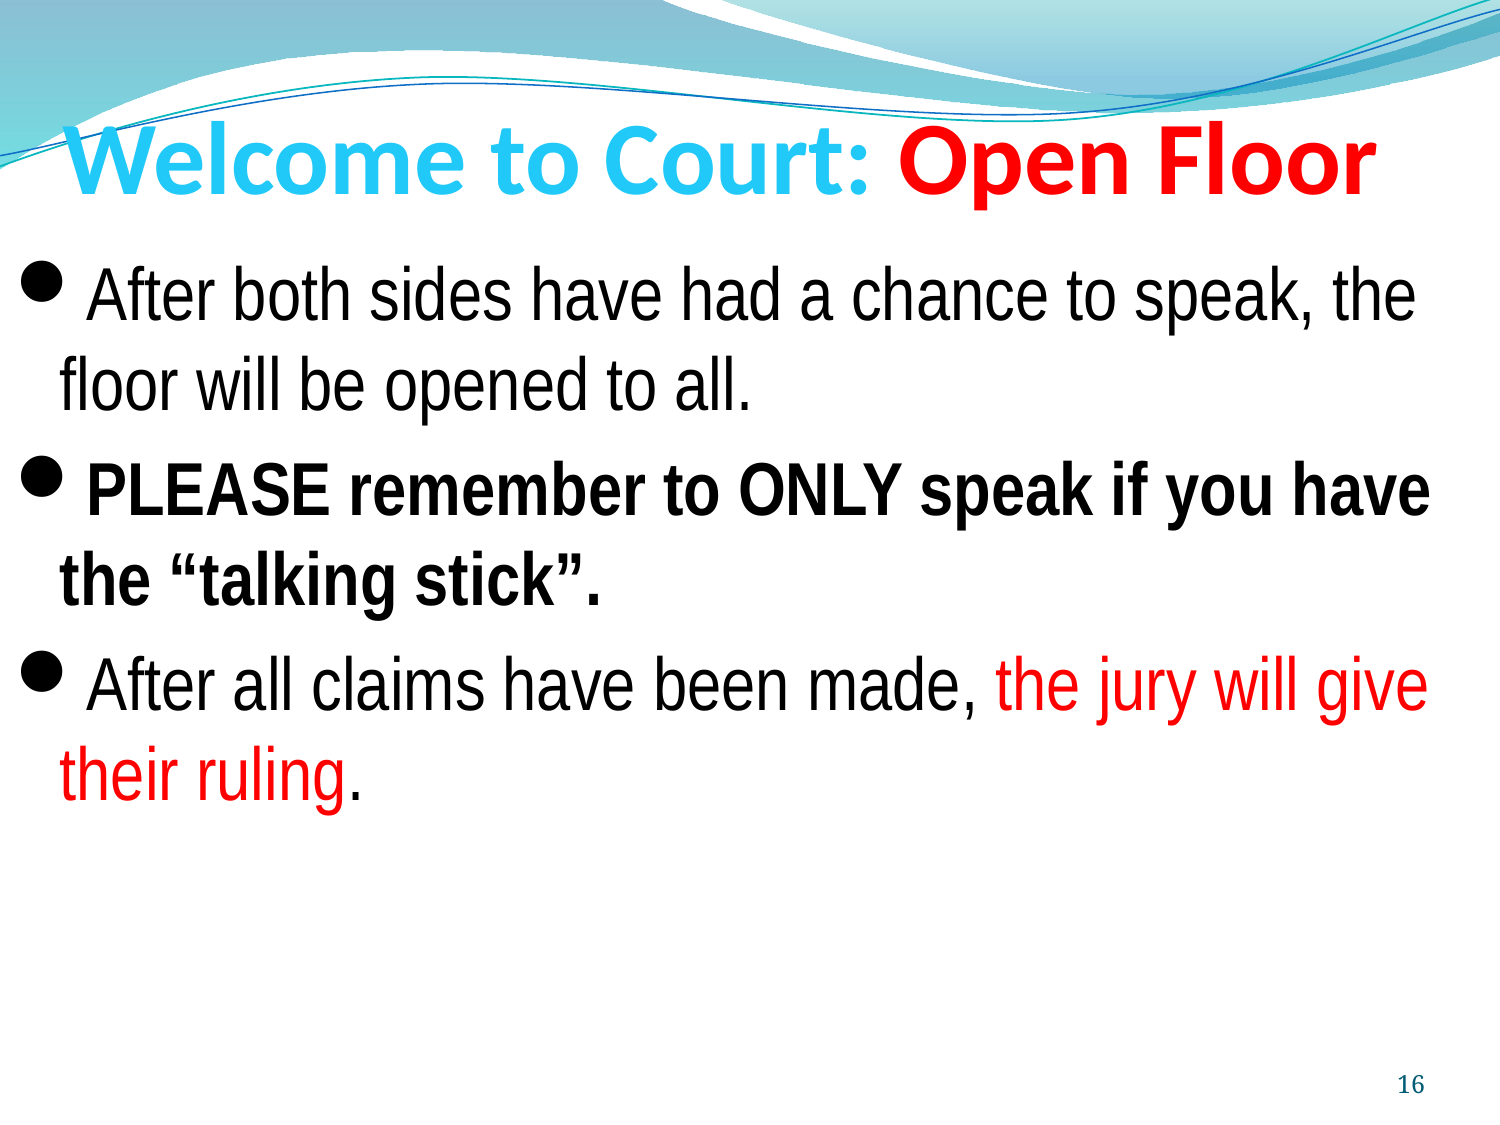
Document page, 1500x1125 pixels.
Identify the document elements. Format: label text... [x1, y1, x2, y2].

title Welcome to Court: Open Floor [62, 74, 1413, 216]
slide_number 16 [1299, 1042, 1425, 1103]
list After both sides have had a chance to speak, the floor will be opened to all. PLEASE remember to ONLY speak if you have the “talking stick”. After all claims have been made, the jury will give their ruling. [0, 237, 1500, 1125]
